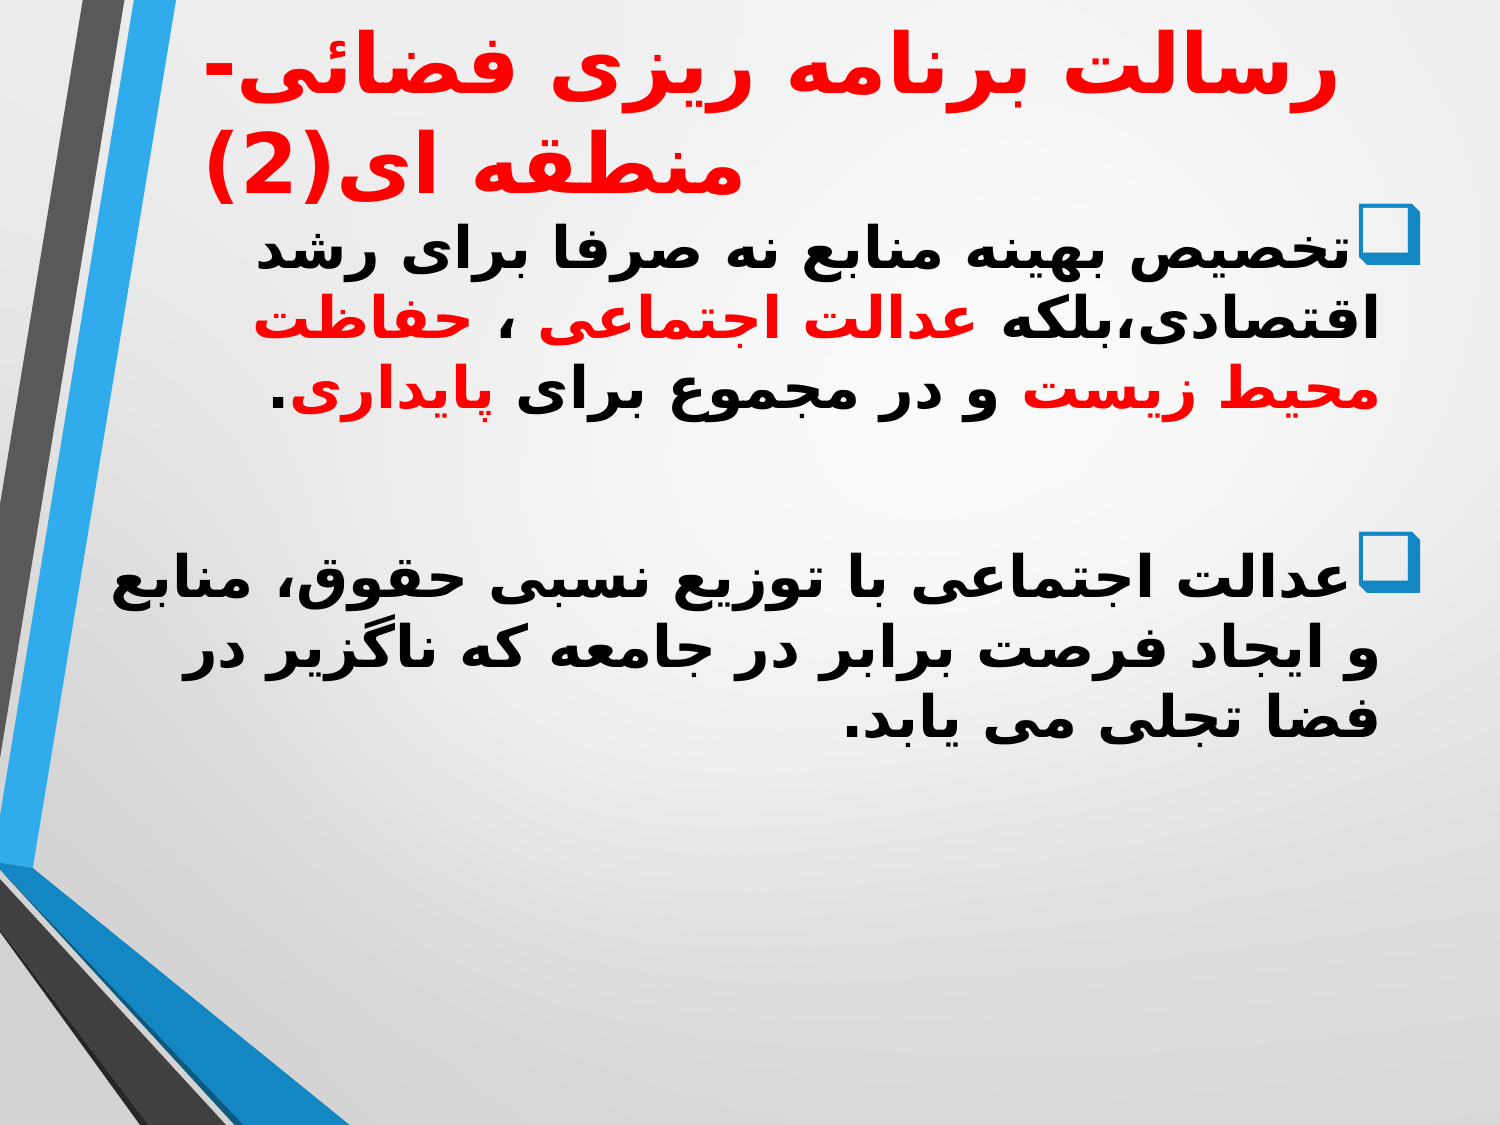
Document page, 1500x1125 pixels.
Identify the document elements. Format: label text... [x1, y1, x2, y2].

title رسالت برنامه ریزی فضائی- منطقه ای(2) [187, 2, 1491, 218]
list تخصیص بهينه منابع نه صرفا برای رشد اقتصادی،بلکه عدالت اجتماعی ، حفاظت محیط زیست و در مجموع برای پایداری. عدالت اجتماعی با توزیع نسبی حقوق، منابع و ایجاد فرصت برابر در جامعه که ناگزیر در فضا تجلی می یابد. [93, 187, 1444, 1043]
